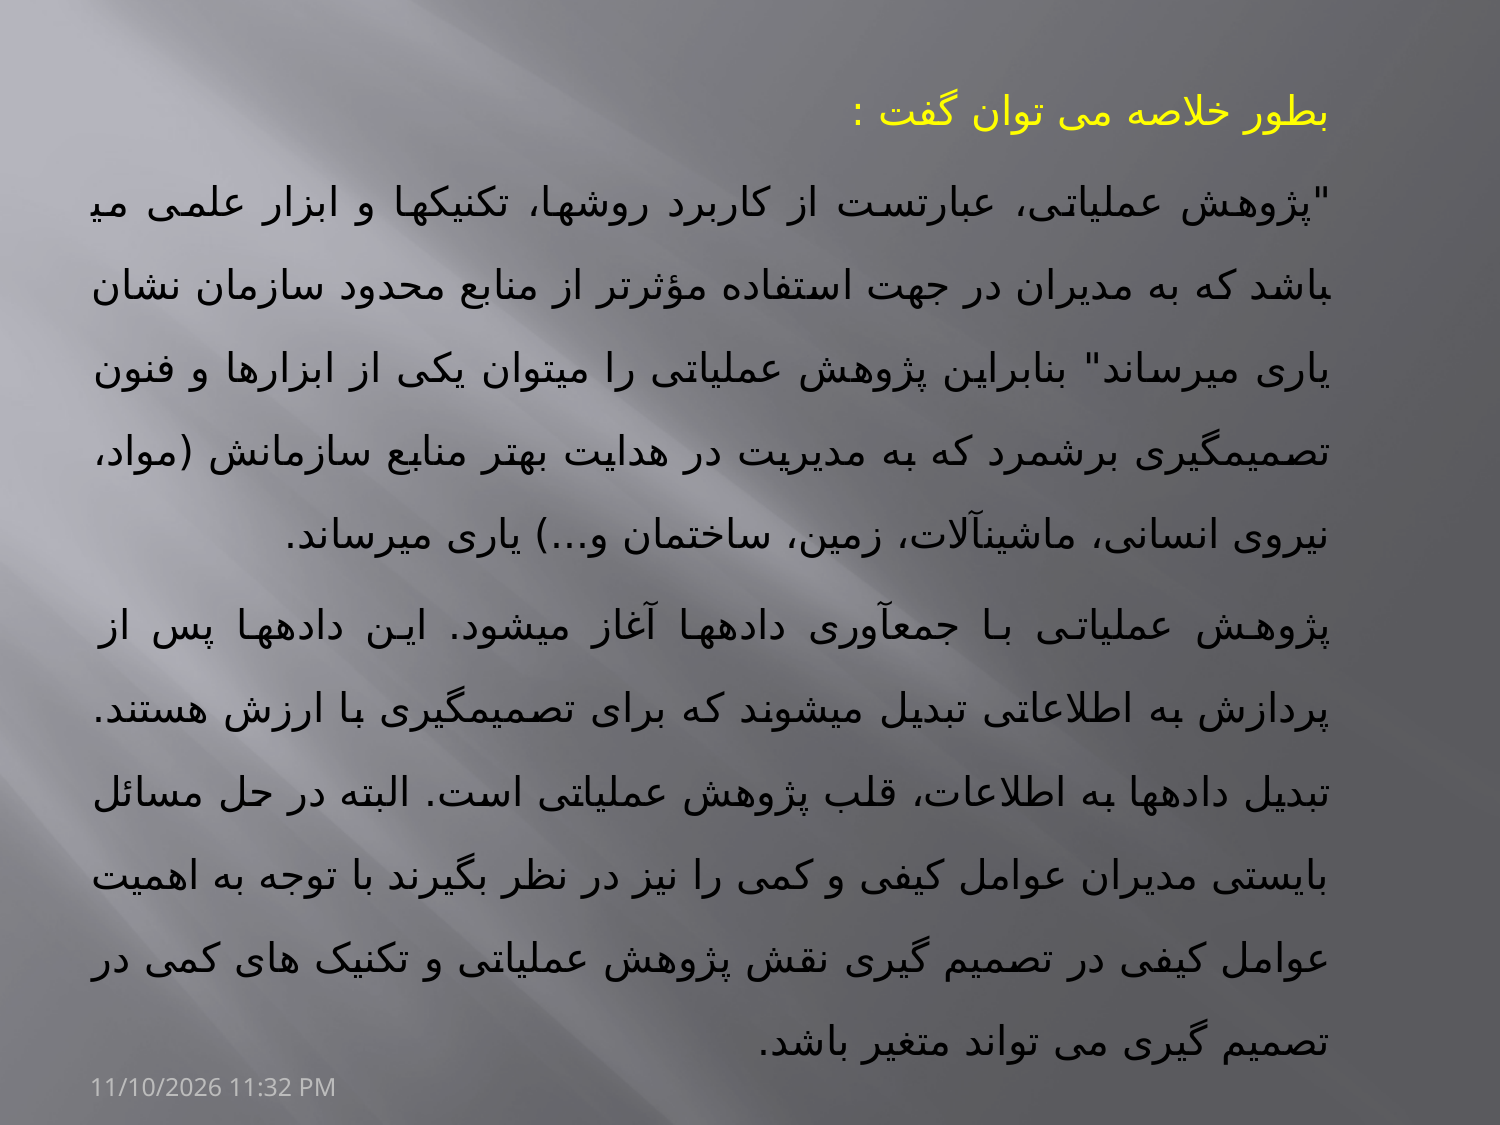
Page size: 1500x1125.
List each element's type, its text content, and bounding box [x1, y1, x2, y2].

list بطور خلاصه می توان گفت : "پژوهش عملیاتی، عبارتست از کاربرد روش­ها، تکنیک­ها و ابزار علمی می­باشد که به مدیران در جهت استفاده مؤثرتر از منابع محدود سازمان نشان یاری می­رساند" بنابراین پژوهش عملیاتی را می­توان یکی از ابزارها و فنون تصمیم­گیری برشمرد که به مدیریت در هدایت بهتر منابع سازمانش (مواد، نیروی انسانی، ماشین­آلات، زمین، ساختمان و...) یاری می­رساند. پژوهش عملیاتی با جمع­آوری داده­ها آغاز می­شود. این داده­ها پس از پردازش به اطلاعاتی تبدیل می­شوند که برای تصمیم­گیری با ارزش هستند. تبدیل داده­ها به اطلاعات، قلب پژوهش عملیاتی است. البته در حل مسائل بایستی مدیران عوامل کیفی و کمی را نیز در نظر بگیرند با توجه به اهمیت عوامل کیفی در تصمیم گیری نقش پژوهش عملیاتی و تکنیک های کمی در تصمیم گیری می تواند متغیر باشد. [76, 42, 1427, 1094]
slide_number 20/مارس/1 [75, 1052, 425, 1113]
